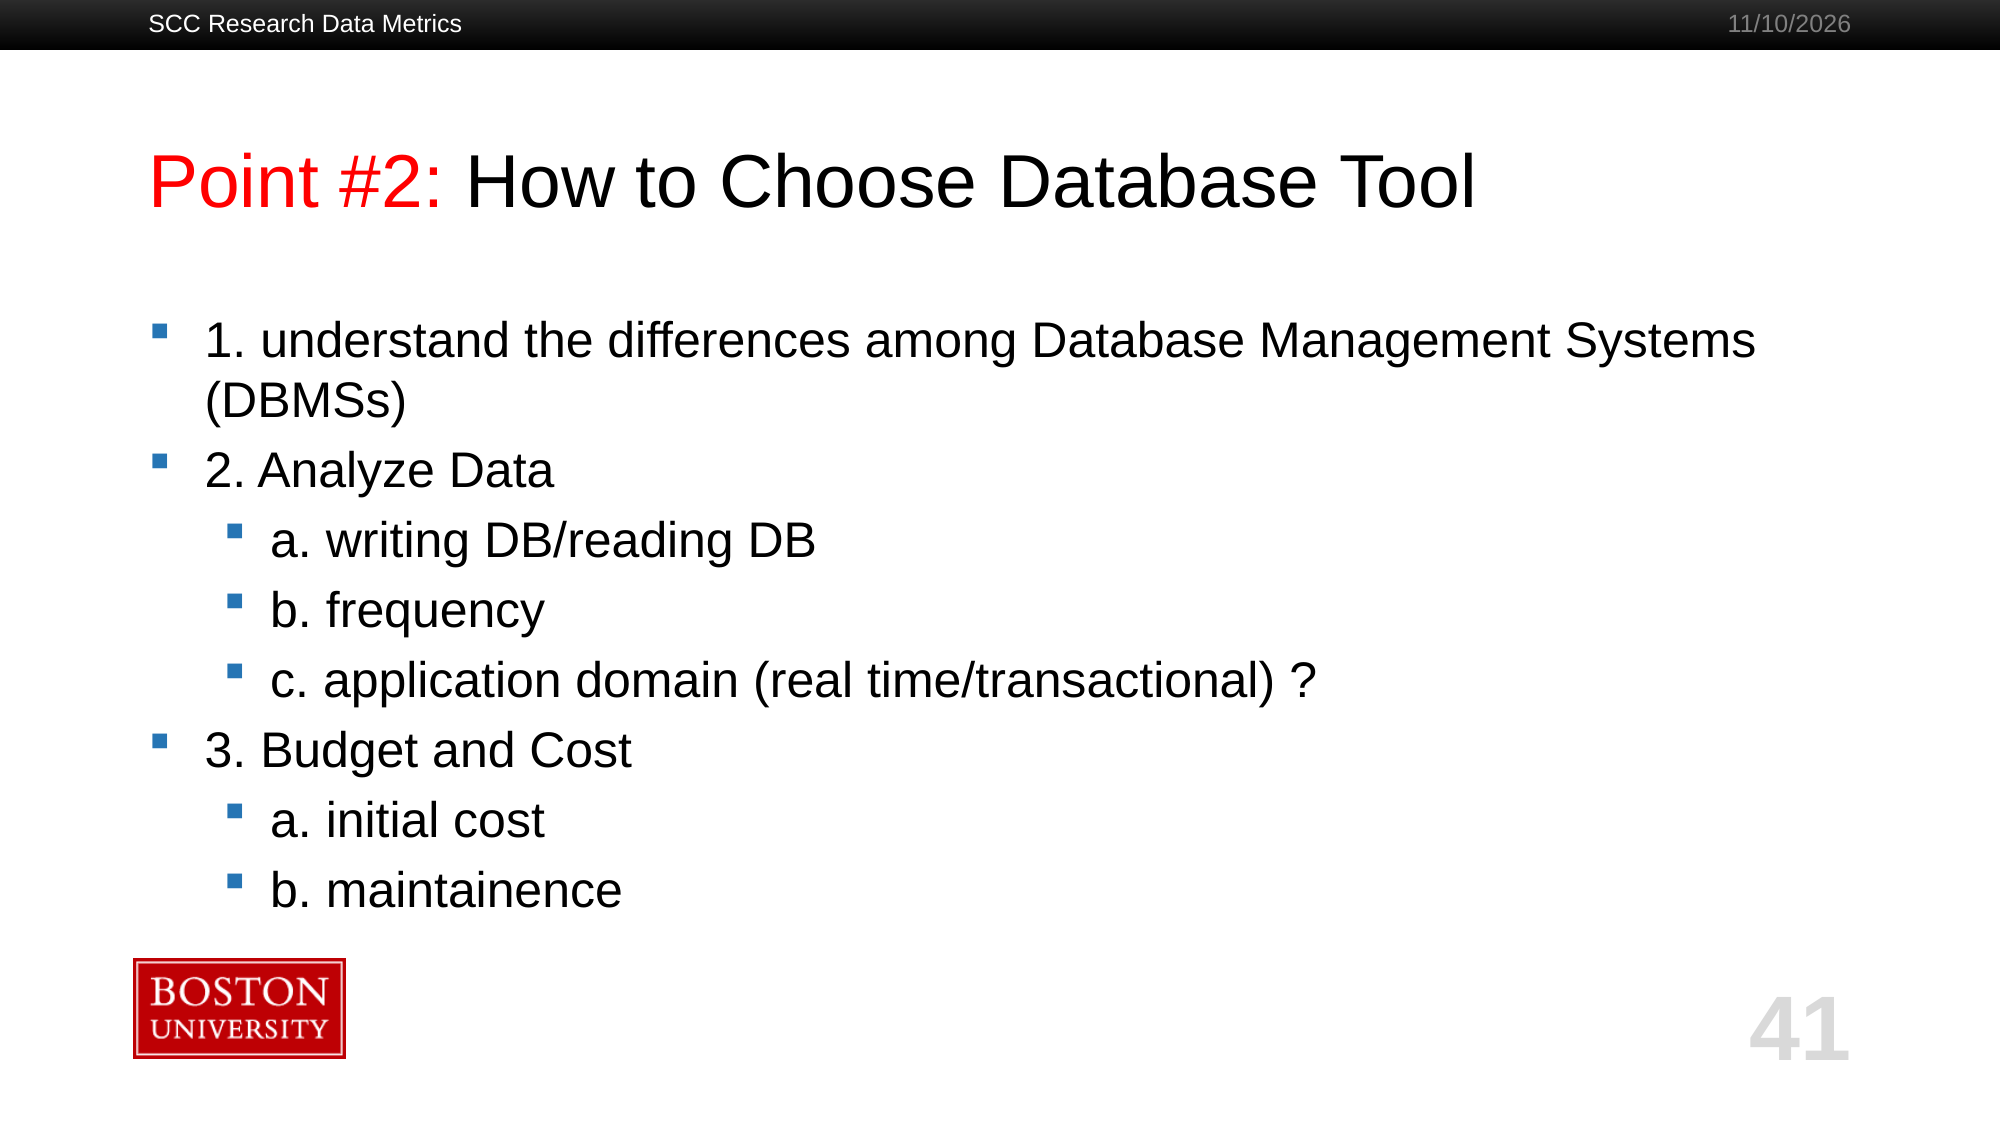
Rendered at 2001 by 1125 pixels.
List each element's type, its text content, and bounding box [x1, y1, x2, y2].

slide_number 41 [1549, 968, 1867, 1082]
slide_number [1449, 0, 1867, 51]
picture [133, 958, 346, 1059]
footer SCC Research Data Metrics [133, 0, 1251, 51]
title Point #2: How to Choose Database Tool [133, 125, 1867, 238]
list 1. understand the differences among Database Management Systems (DBMSs) 2. Analyze Data a. writing DB/reading DB b. frequency c. application domain (real time/transactional) ? 3. Budget and Cost a. initial cost b. maintainence [133, 299, 1867, 938]
